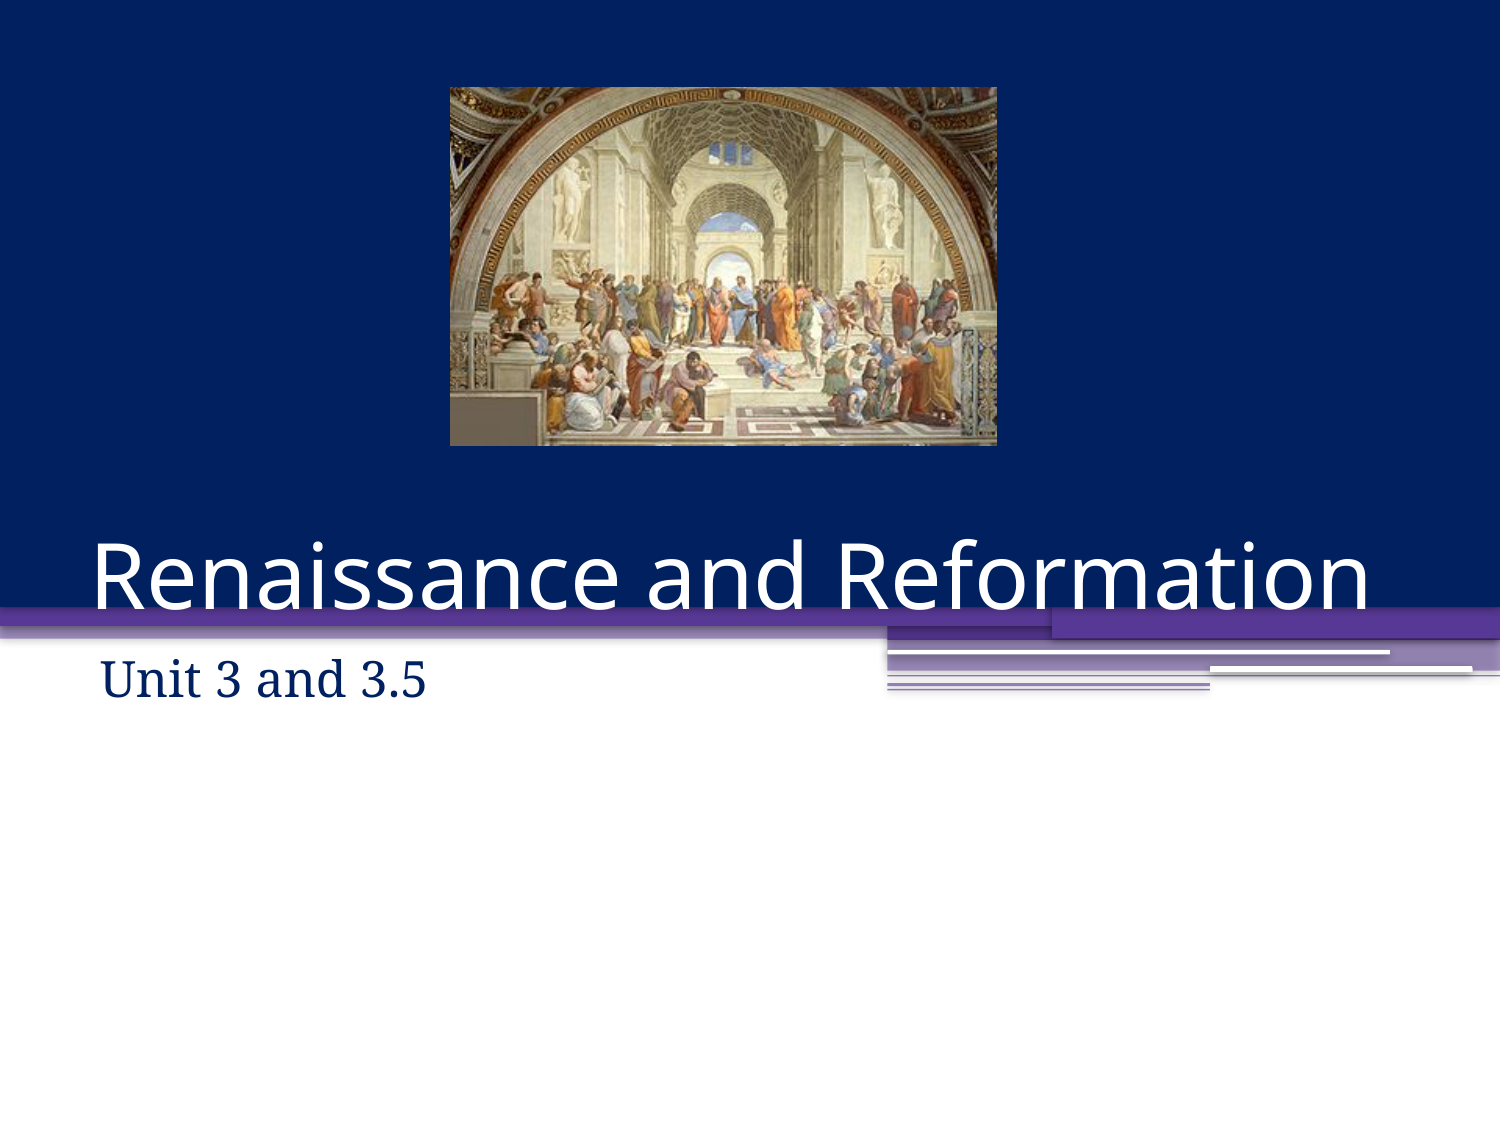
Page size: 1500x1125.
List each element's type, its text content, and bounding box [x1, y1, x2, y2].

picture [449, 87, 997, 446]
subtitle Unit 3 and 3.5 [75, 639, 888, 928]
title Renaissance and Reformation [75, 394, 1463, 636]
